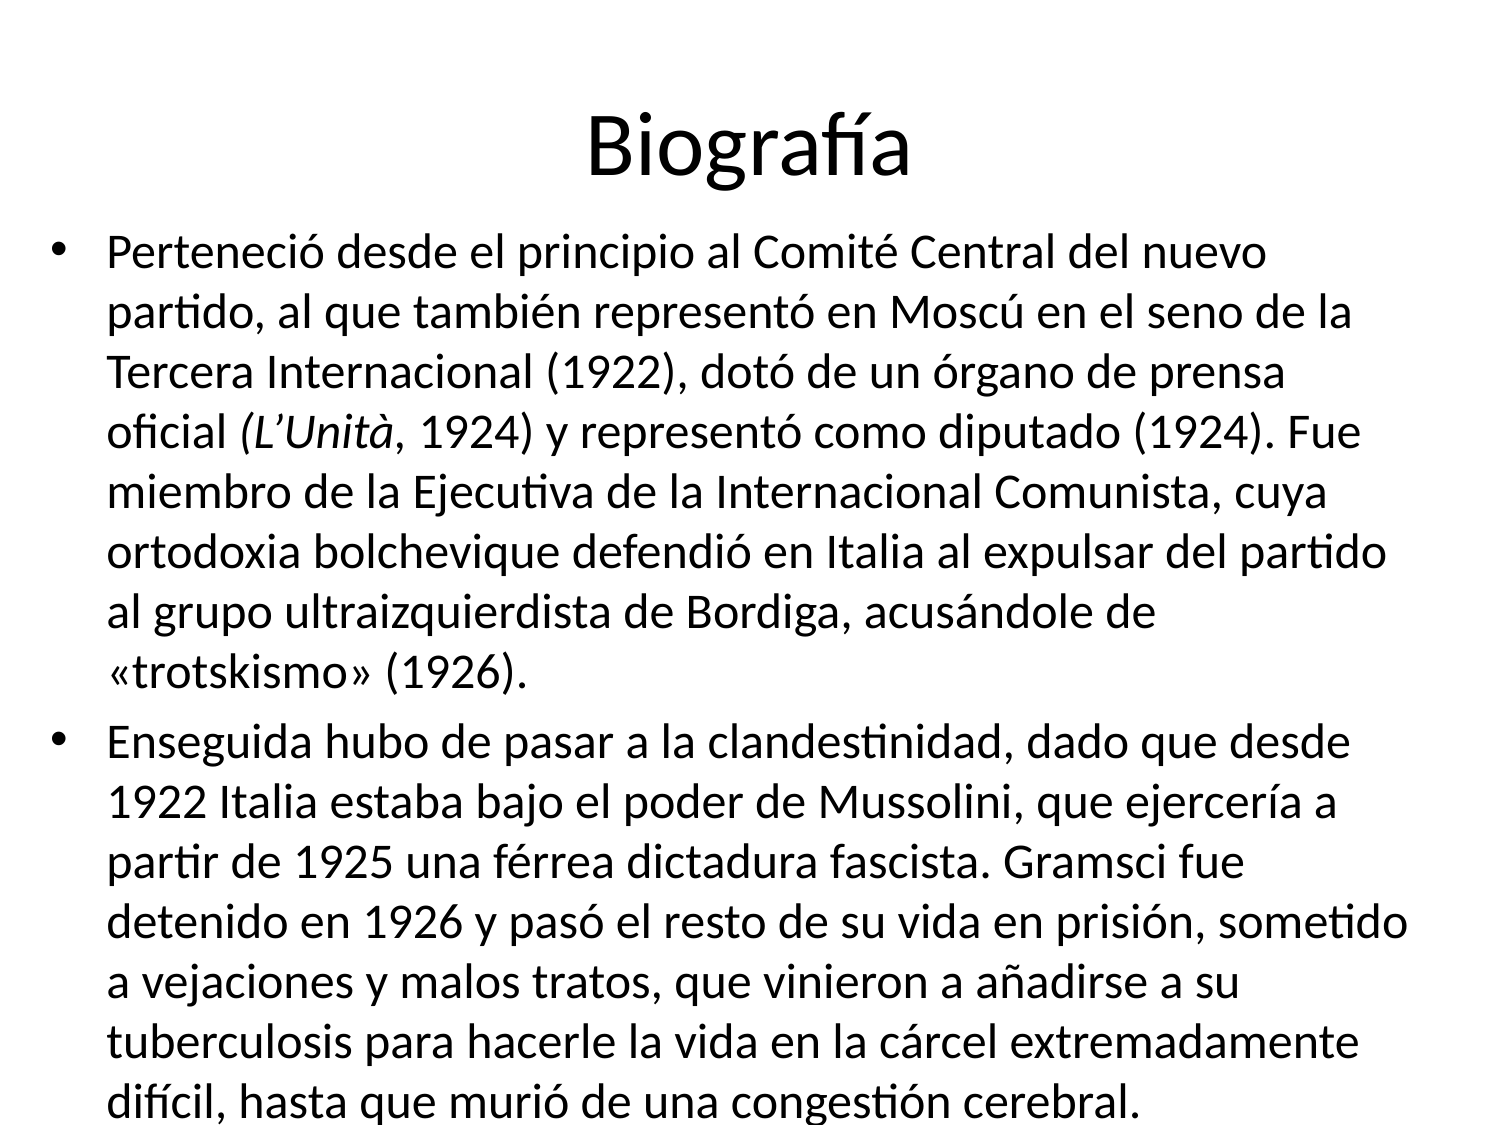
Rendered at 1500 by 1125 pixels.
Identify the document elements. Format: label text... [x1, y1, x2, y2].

title Biografía [75, 45, 1425, 210]
list Perteneció desde el principio al Comité Central del nuevo partido, al que también representó en Moscú en el seno de la Tercera Internacional (1922), dotó de un órgano de prensa oficial (L’Unità, 1924) y representó como diputado (1924). Fue miembro de la Ejecutiva de la Internacional Comunista, cuya ortodoxia bolchevique defendió en Italia al expulsar del partido al grupo ultraizquierdista de Bordiga, acusándole de «trotskismo» (1926). Enseguida hubo de pasar a la clandestinidad, dado que desde 1922 Italia estaba bajo el poder de Mussolini, que ejercería a partir de 1925 una férrea dictadura fascista. Gramsci fue detenido en 1926 y pasó el resto de su vida en prisión, sometido a vejaciones y malos tratos, que vinieron a añadirse a su tuberculosis para hacerle la vida en la cárcel extremadamente difícil, hasta que murió de una congestión cerebral. [35, 210, 1425, 1125]
